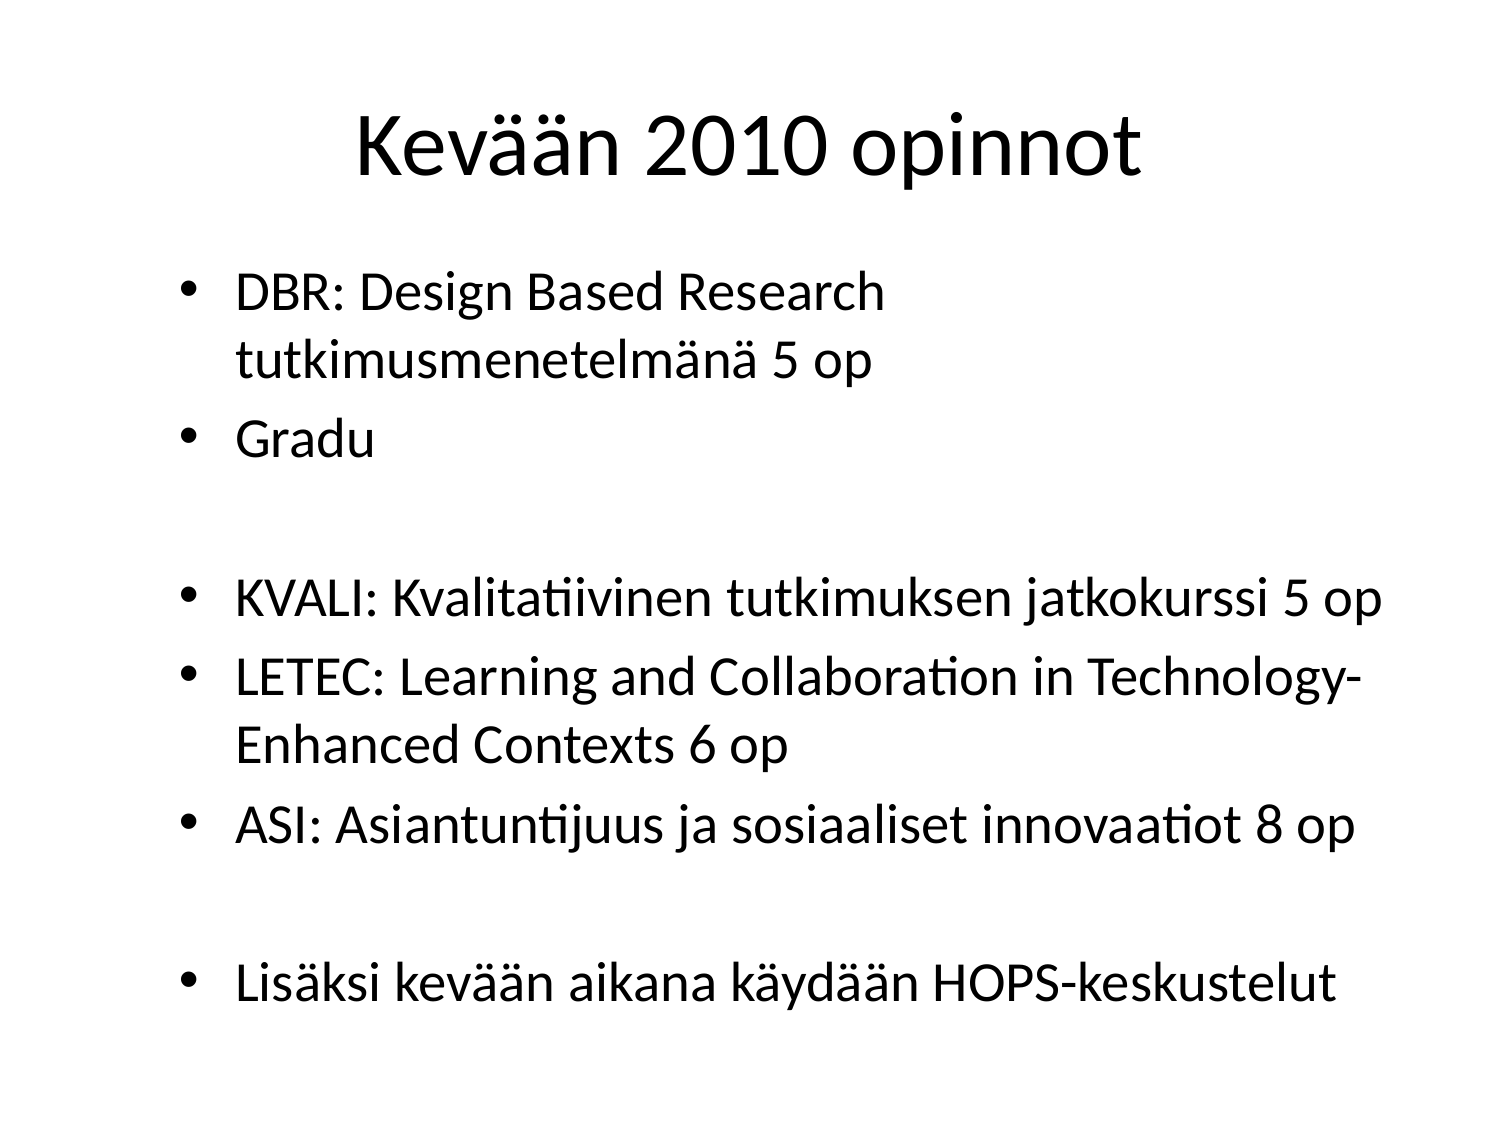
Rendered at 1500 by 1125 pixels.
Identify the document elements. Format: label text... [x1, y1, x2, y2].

title Kevään 2010 opinnot [75, 45, 1425, 233]
list DBR: Design Based Research tutkimusmenetelmänä 5 op Gradu KVALI: Kvalitatiivinen tutkimuksen jatkokurssi 5 op LETEC: Learning and Collaboration in Technology-Enhanced Contexts 6 op ASI: Asiantuntijuus ja sosiaaliset innovaatiot 8 op Lisäksi kevään aikana käydään HOPS-keskustelut [164, 246, 1430, 1032]
